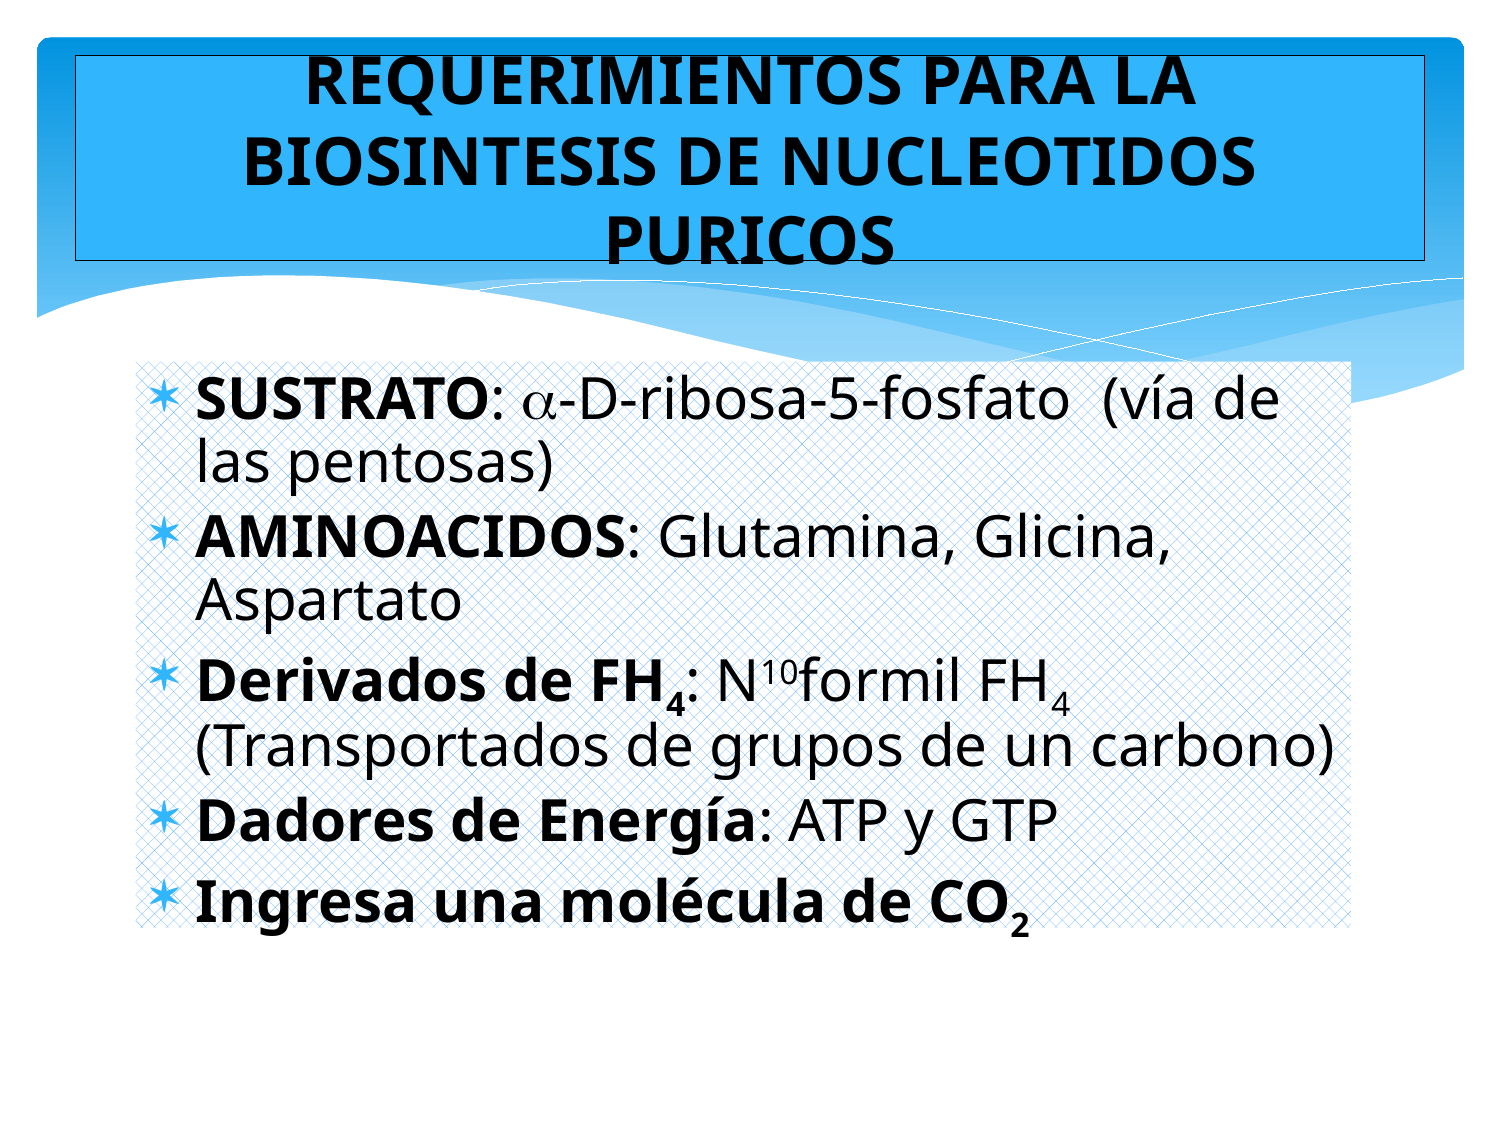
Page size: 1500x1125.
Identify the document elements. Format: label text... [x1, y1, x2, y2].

list SUSTRATO: a-D-ribosa-5-fosfato (vía de las pentosas) AMINOACIDOS: Glutamina, Glicina, Aspartato Derivados de FH4: N10formil FH4 (Transportados de grupos de un carbono) Dadores de Energía: ATP y GTP Ingresa una molécula de CO2 [135, 361, 1352, 928]
title REQUERIMIENTOS PARA LA BIOSINTESIS DE NUCLEOTIDOS PURICOS [75, 55, 1425, 261]
